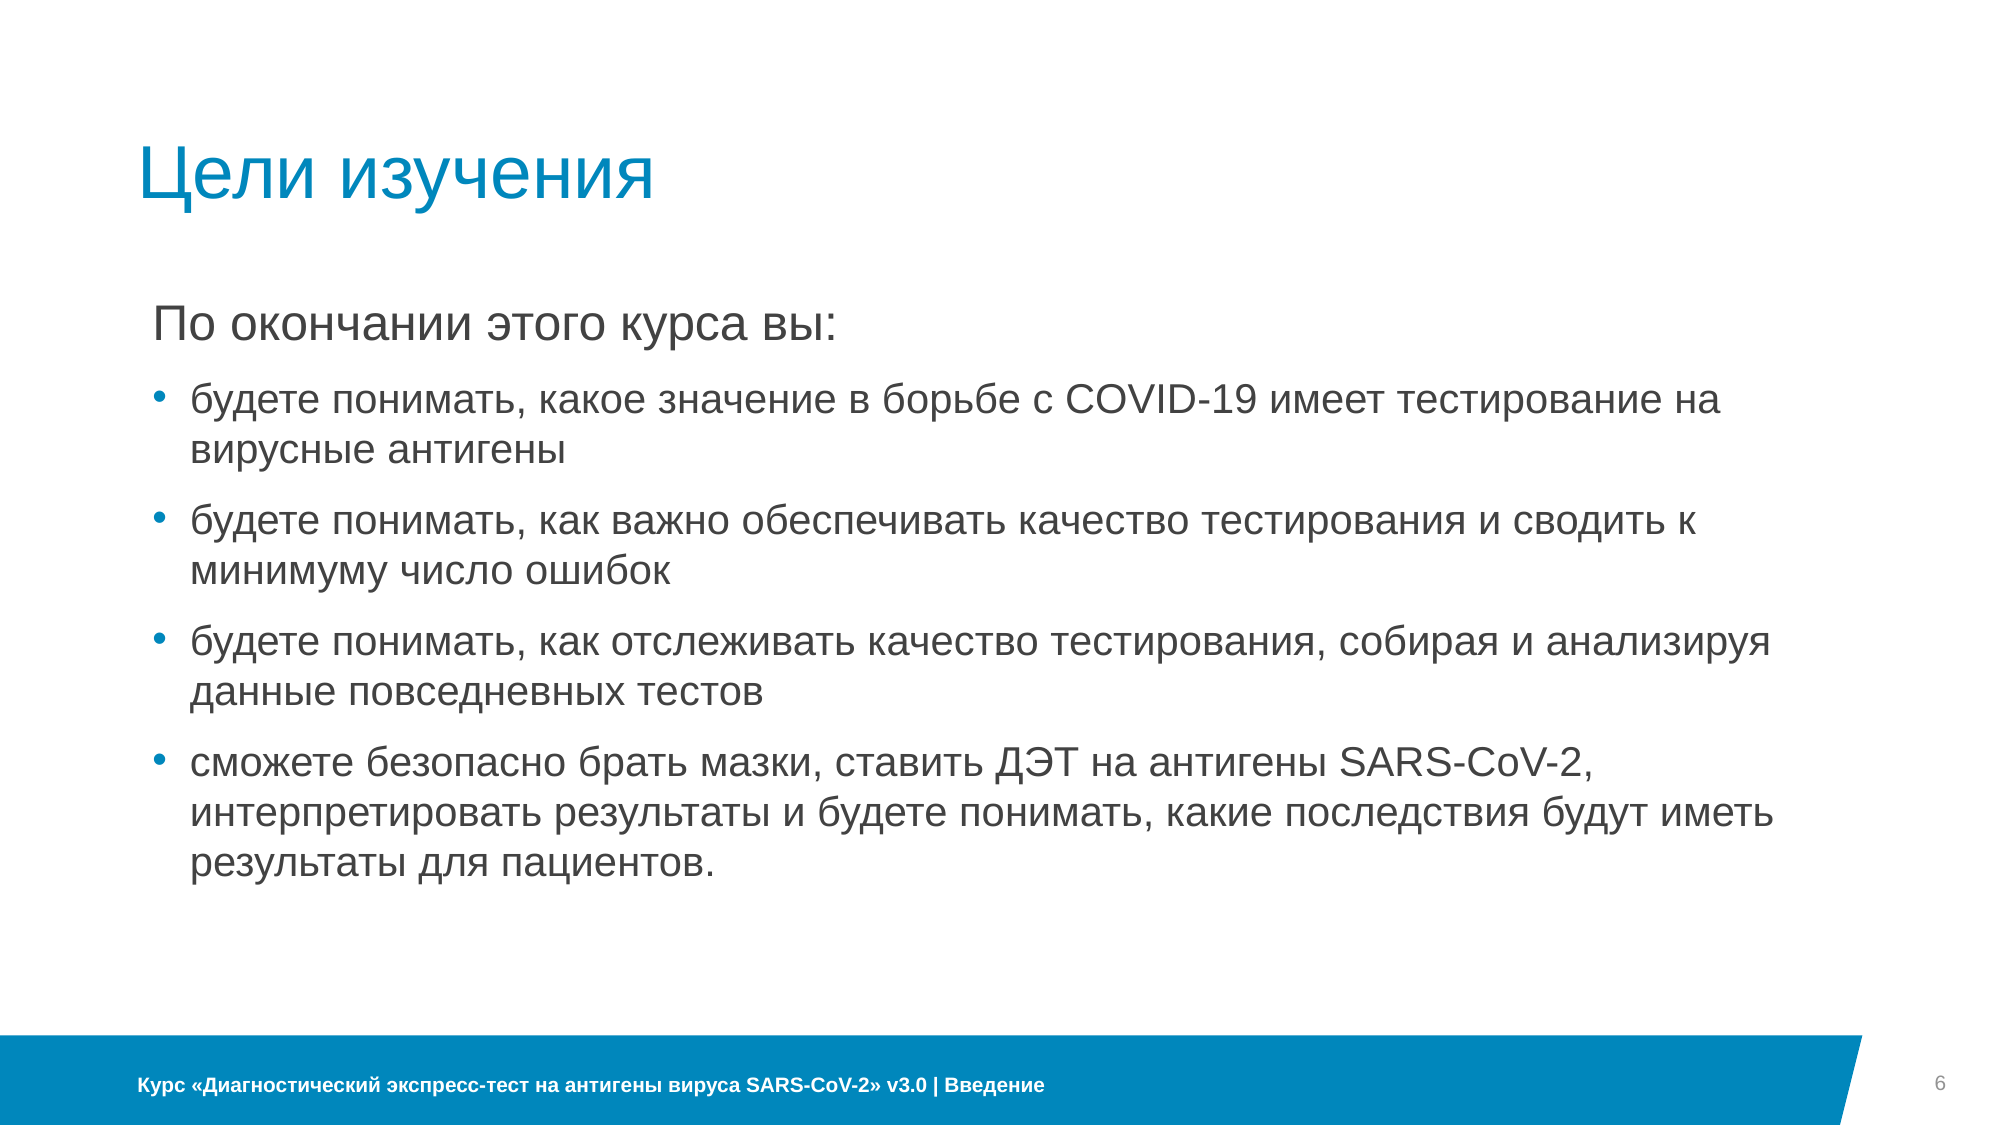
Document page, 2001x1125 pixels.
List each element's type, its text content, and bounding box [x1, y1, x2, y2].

footer Курс «Диагностический экспресс-тест на антигены вируса SARS-CoV-2» v3.0 | Введение [137, 1042, 1338, 1125]
list По окончании этого курса вы: будете понимать, какое значение в борьбе с COVID-19 имеет тестирование на вирусные антигены будете понимать, как важно обеспечивать качество тестирования и сводить к минимуму число ошибок будете понимать, как отслеживать качество тестирования, собирая и анализируя данные повседневных тестов сможете безопасно брать мазки, ставить ДЭТ на антигены SARS-CoV-2, интерпретировать результаты и будете понимать, какие последствия будут иметь результаты для пациентов. [137, 283, 1863, 1012]
slide_number 6 [1862, 1035, 1947, 1125]
title Цели изучения [137, 59, 1863, 215]
